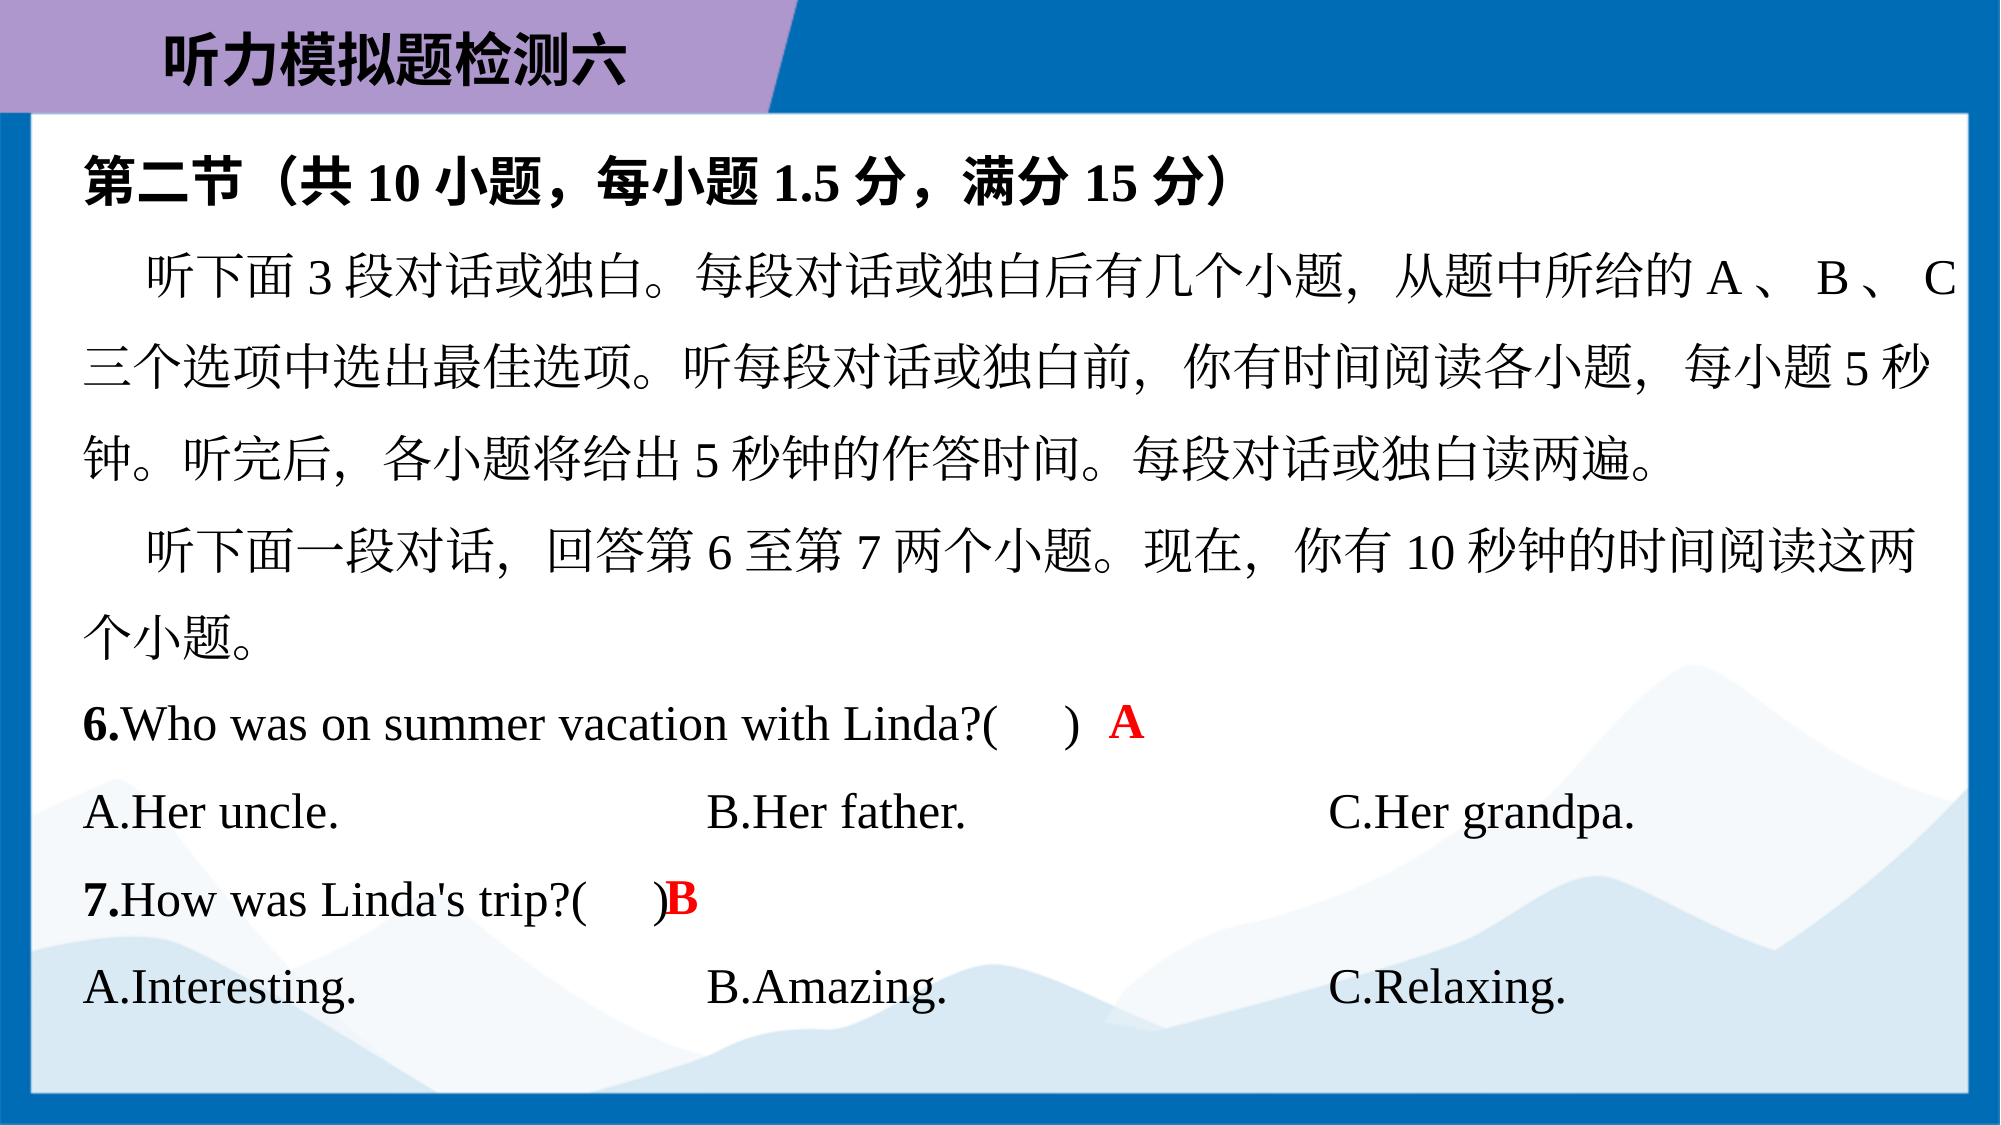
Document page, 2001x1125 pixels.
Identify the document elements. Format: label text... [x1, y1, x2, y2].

text_box 第二节（共10小题，每小题1.5分，满分15分） [82, 146, 1917, 212]
text_box 听下面3段对话或独白。每段对话或独白后有几个小题，从题中所给的A、B、C 三个选项中选出最佳选项。听每段对话或独白前，你有时间阅读各小题，每小题5秒 钟。听完后，各小题将给出5秒钟的作答时间。每段对话或独白读两遍。 听下面一段对话，回答第6至第7两个小题。现在，你有10秒钟的时间阅读这两 个小题。 [82, 212, 1917, 657]
text_box A.Her uncle. B.Her father. C.Her grandpa. [82, 751, 1917, 829]
text_box 6.Who was on summer vacation with Linda?( ) [82, 663, 1917, 742]
text_box A [1090, 661, 1163, 740]
text_box 7.How was Linda's trip?( ) [82, 838, 1917, 917]
text_box A.Interesting. B.Amazing. C.Relaxing. [82, 926, 1917, 1005]
text_box B [646, 836, 717, 916]
picture [0, 0, 2000, 1125]
